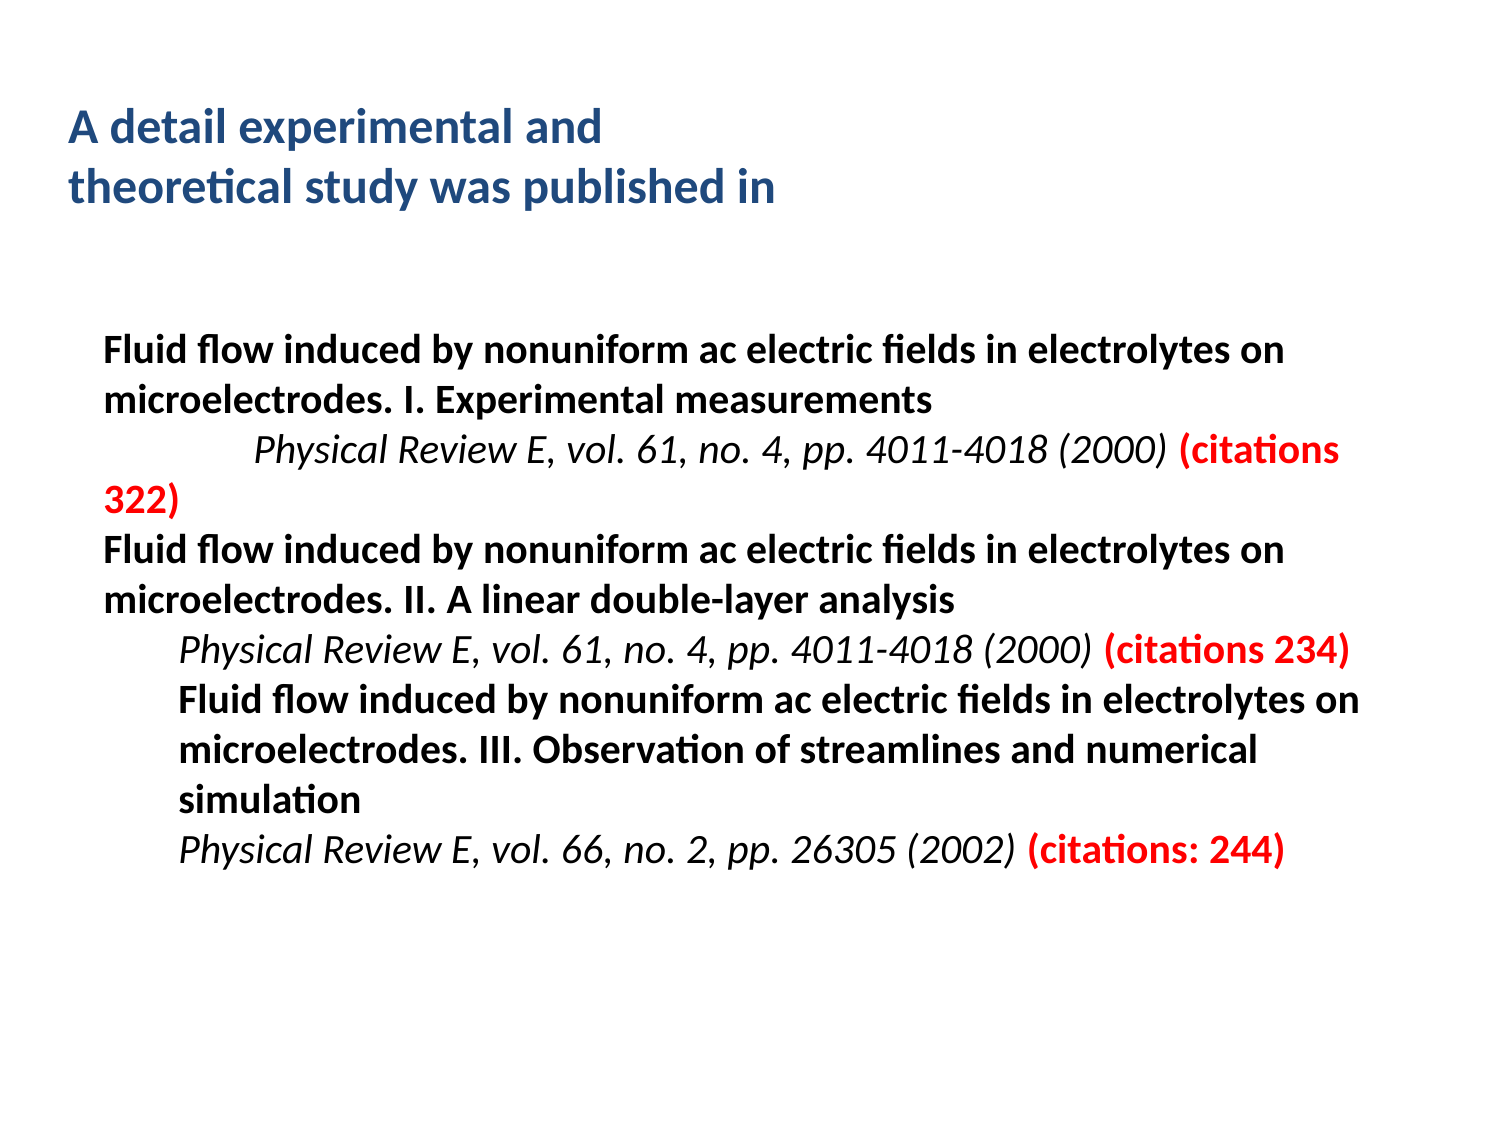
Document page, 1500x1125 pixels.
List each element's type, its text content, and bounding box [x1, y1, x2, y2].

title A detail experimental and theoretical study was published in [53, 78, 833, 229]
text_box Fluid flow induced by nonuniform ac electric fields in electrolytes on microelectrodes. I. Experimental measurements Physical Review E, vol. 61, no. 4, pp. 4011-4018 (2000) (citations 322) Fluid flow induced by nonuniform ac electric fields in electrolytes on microelectrodes. II. A linear double-layer analysis Physical Review E, vol. 61, no. 4, pp. 4011-4018 (2000) (citations 234) Fluid flow induced by nonuniform ac electric fields in electrolytes on microelectrodes. III. Observation of streamlines and numerical simulation Physical Review E, vol. 66, no. 2, pp. 26305 (2002) (citations: 244) [88, 314, 1436, 980]
